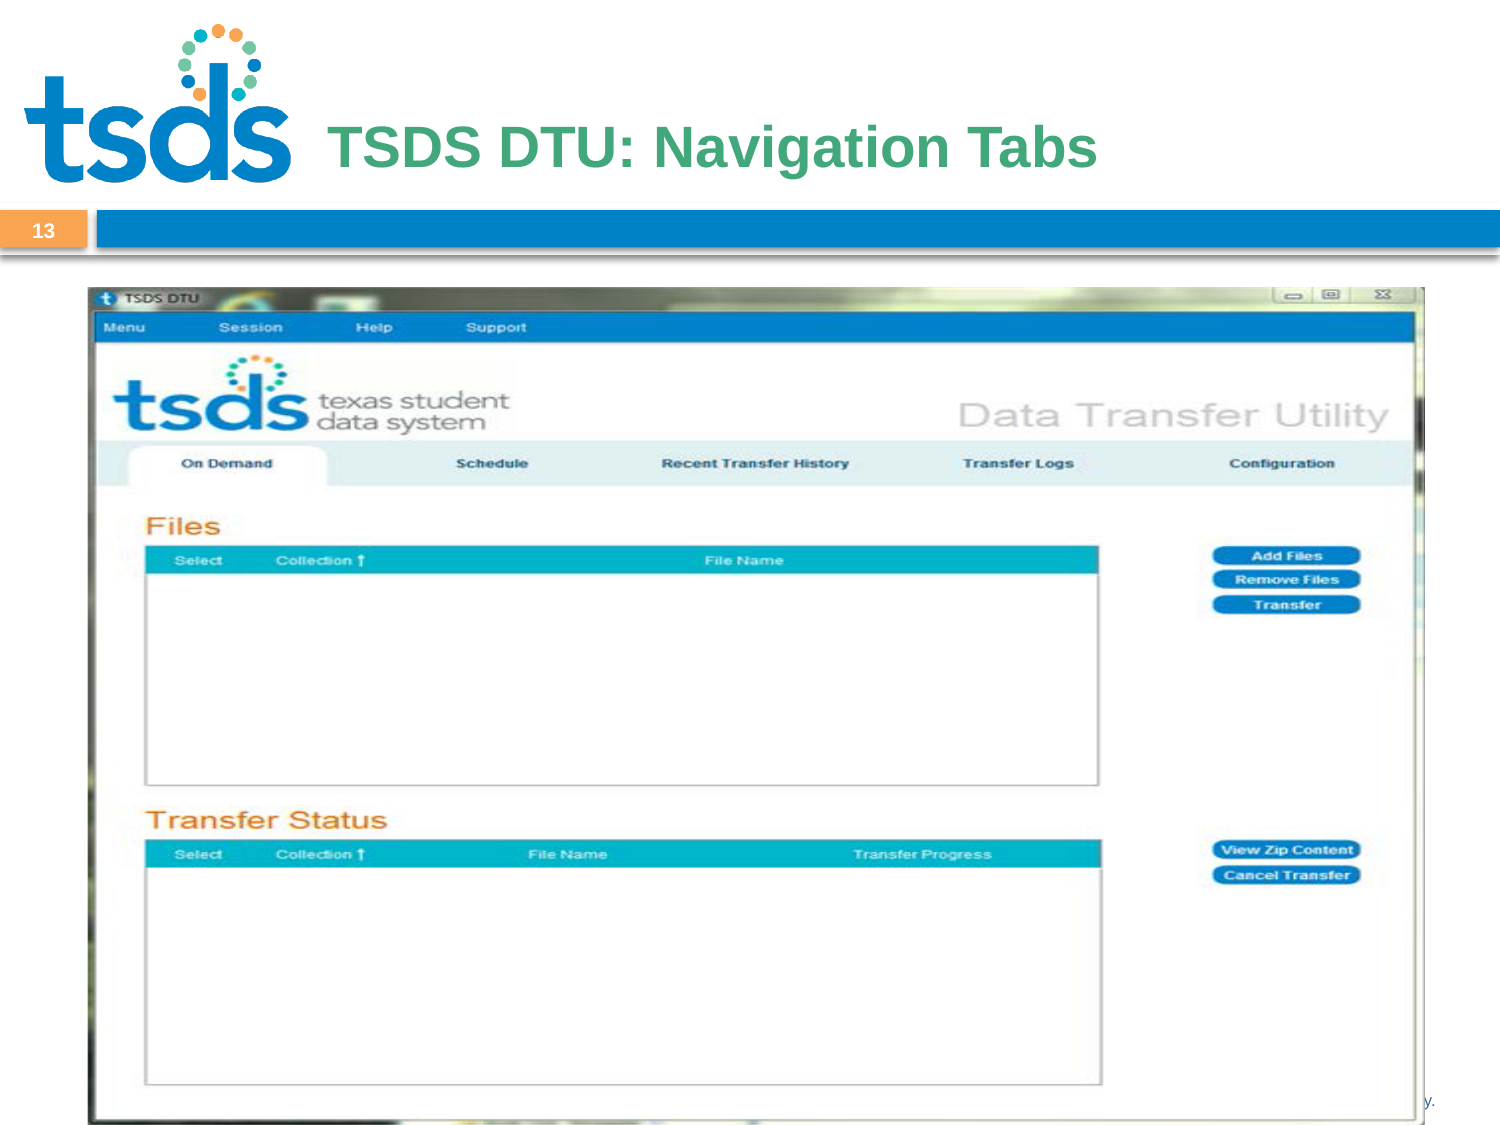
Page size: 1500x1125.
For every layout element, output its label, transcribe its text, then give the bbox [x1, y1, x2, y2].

title TSDS DTU: Navigation Tabs [312, 75, 1438, 213]
picture [24, 24, 291, 191]
picture [87, 287, 1426, 1125]
slide_number 13 [0, 210, 88, 251]
